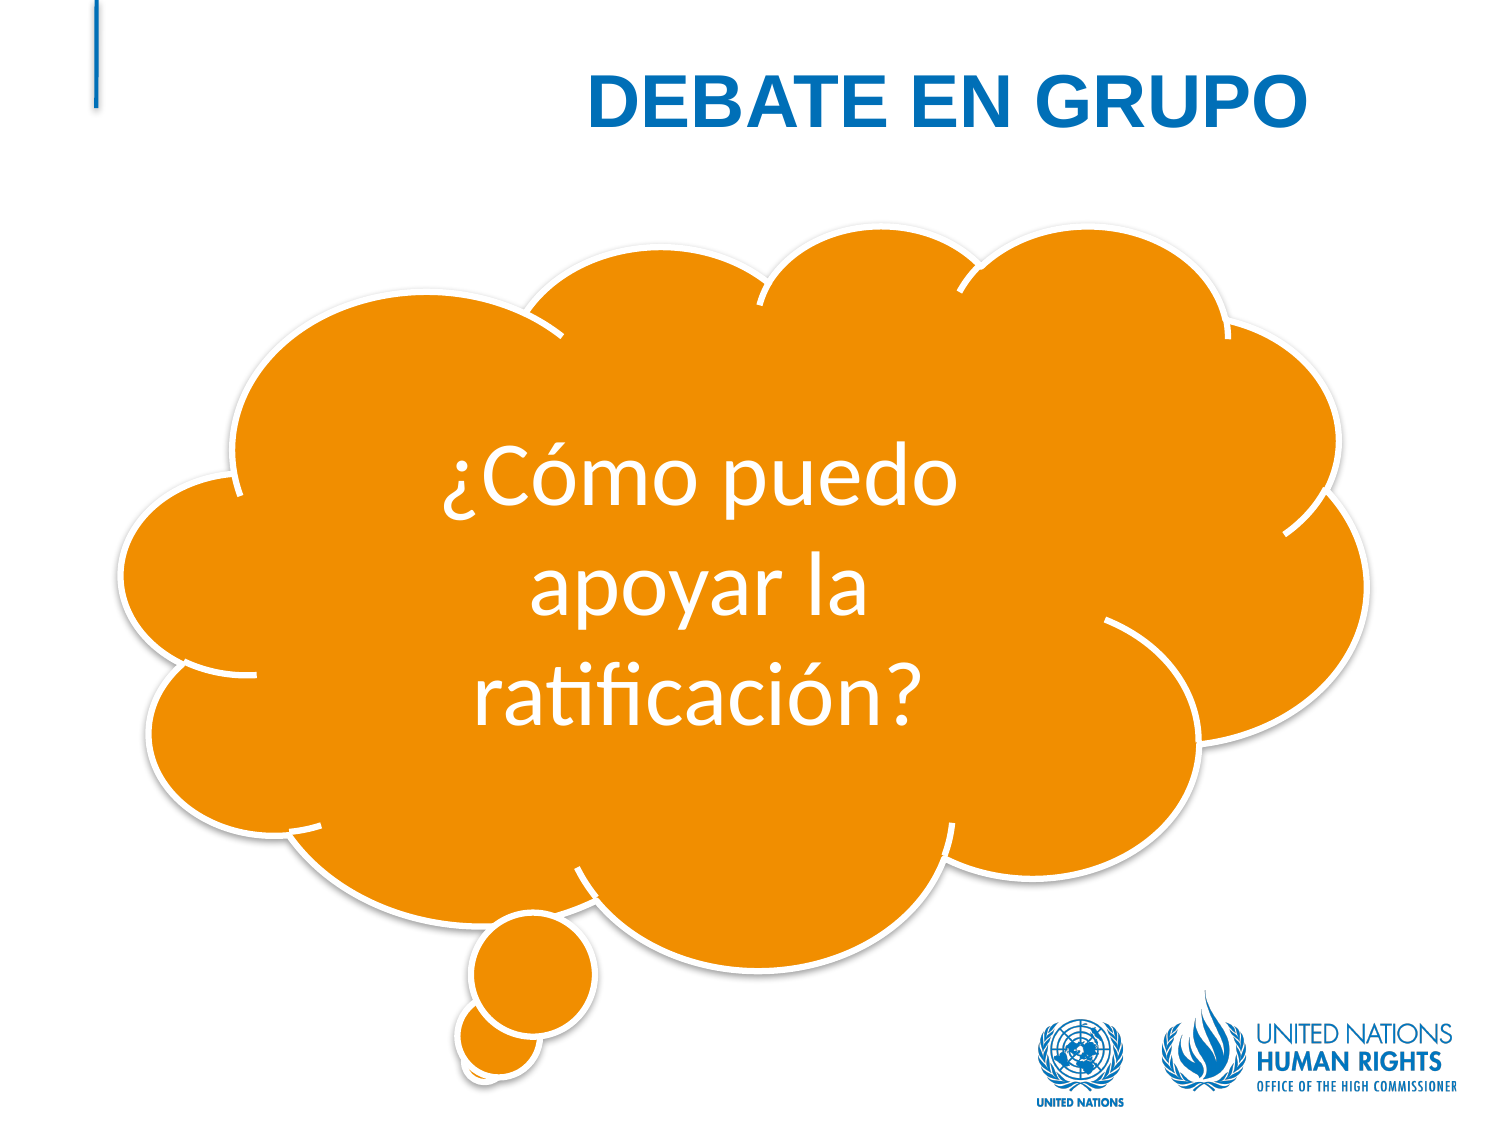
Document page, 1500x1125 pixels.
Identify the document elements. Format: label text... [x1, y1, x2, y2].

text_box [537, 700, 1325, 1070]
text_box ¿Cómo puedo apoyar la ratificación? [117, 223, 1370, 1086]
text_box [1216, 282, 1325, 377]
text_box [166, 282, 544, 490]
title DEBATE EN GRUPO [121, 45, 1437, 224]
text_box [166, 802, 474, 1070]
picture [1037, 990, 1457, 1107]
